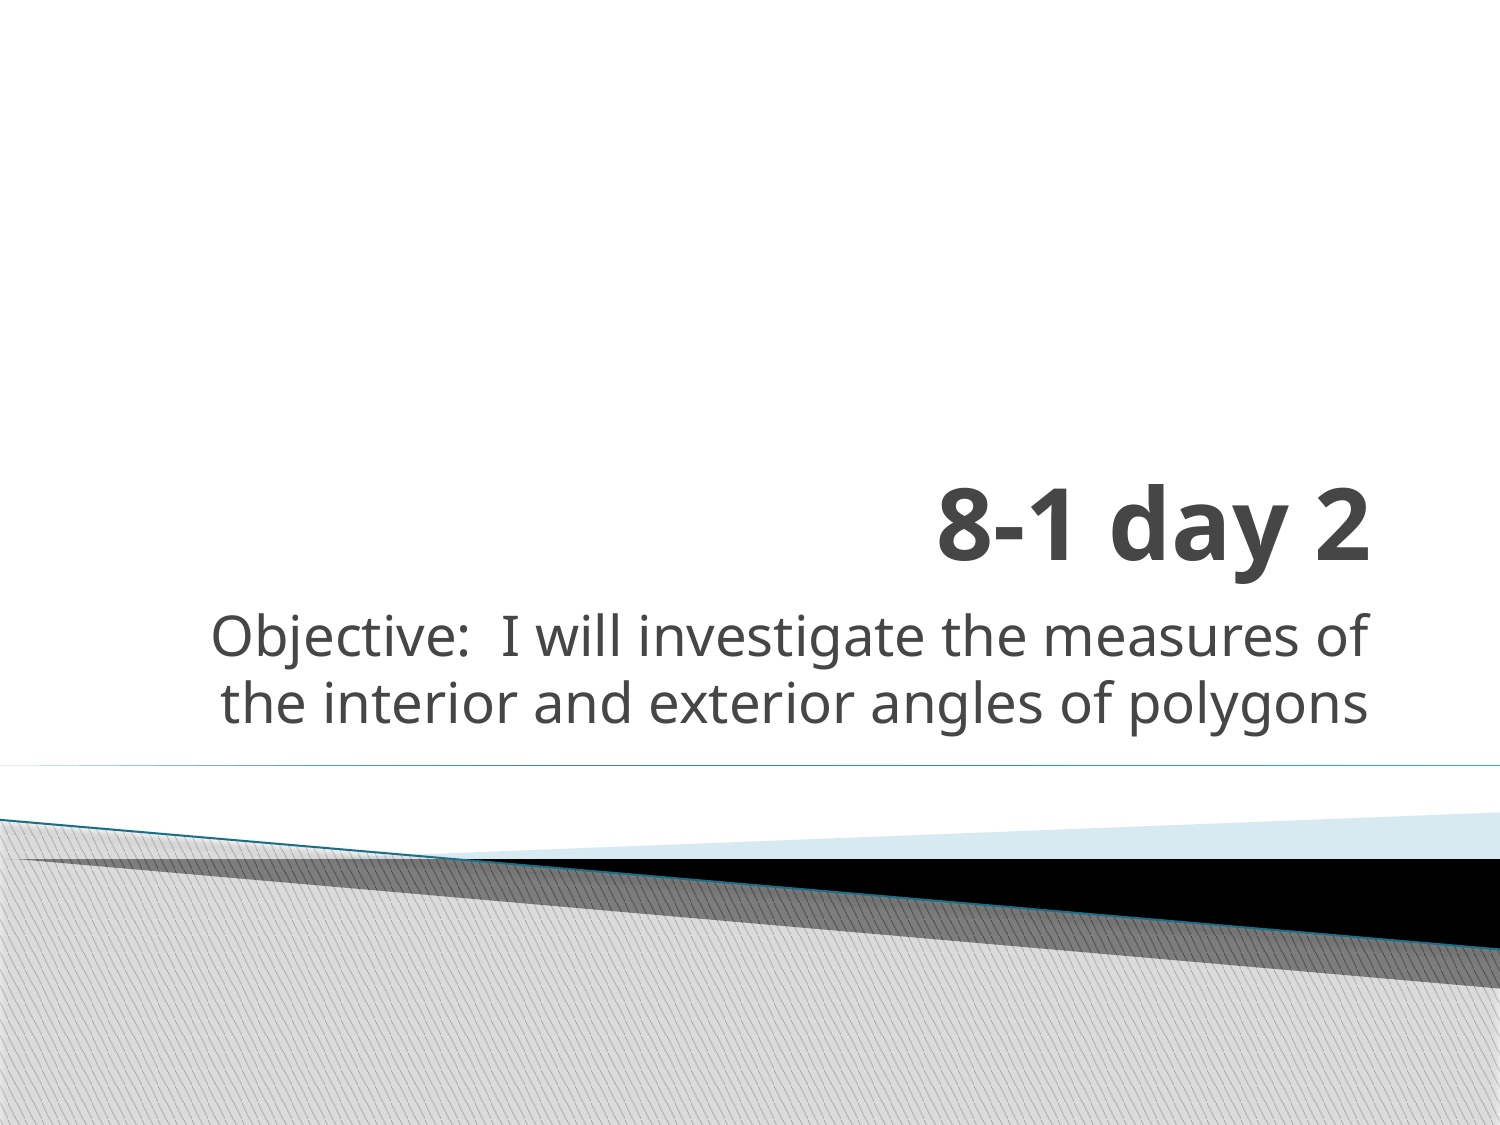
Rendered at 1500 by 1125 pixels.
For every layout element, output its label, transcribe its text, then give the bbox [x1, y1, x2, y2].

title 8-1 day 2 [112, 287, 1388, 588]
subtitle Objective: I will investigate the measures of the interior and exterior angles of polygons [112, 592, 1388, 790]
picture [5, 859, 1500, 989]
